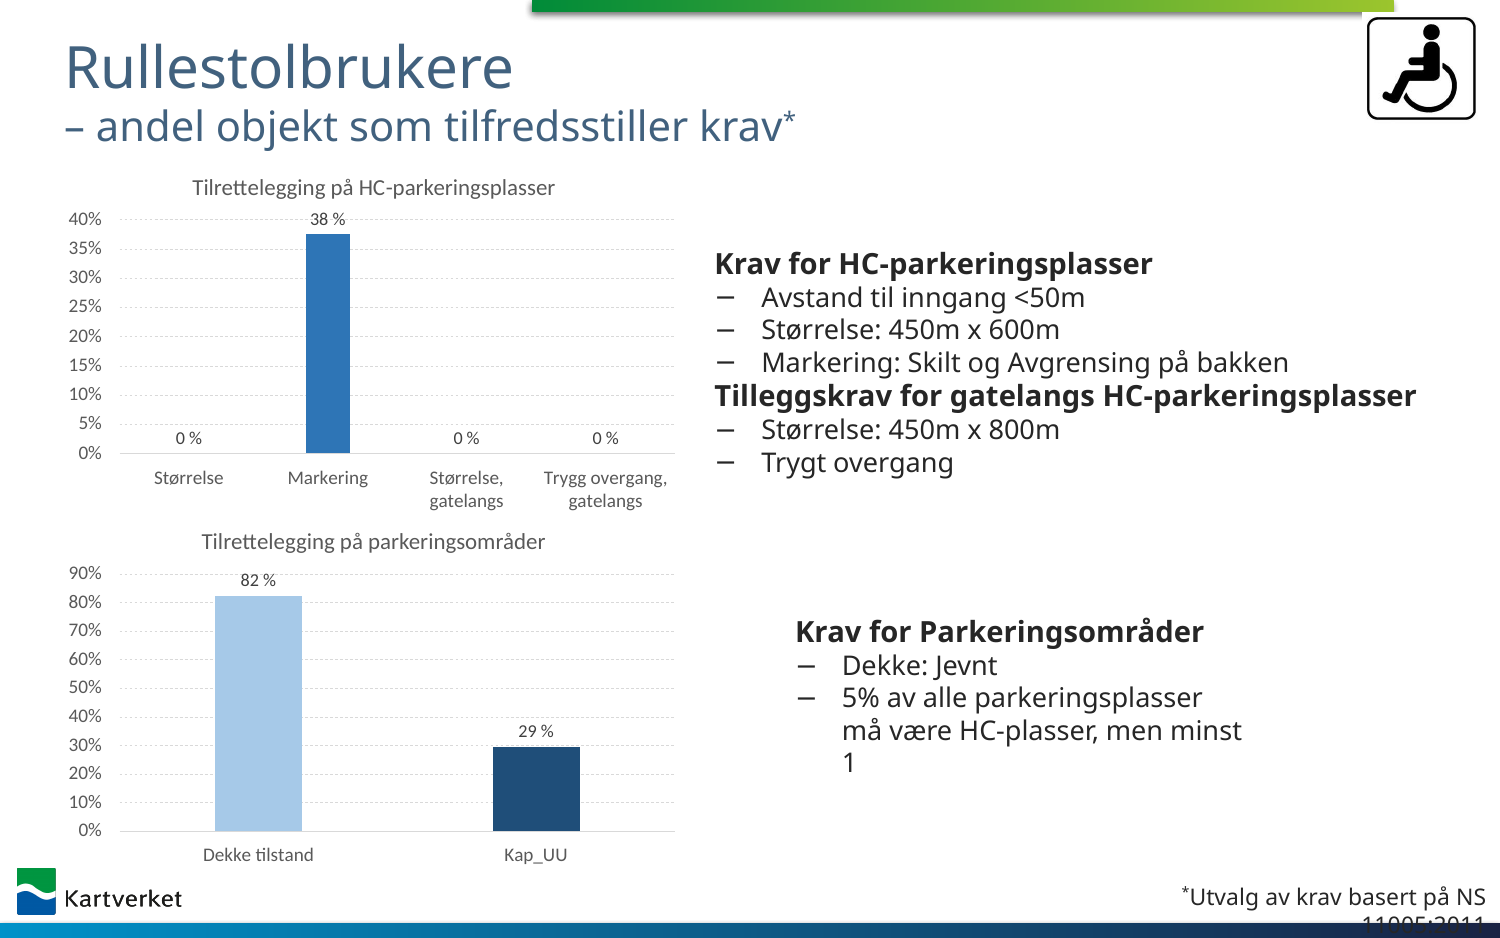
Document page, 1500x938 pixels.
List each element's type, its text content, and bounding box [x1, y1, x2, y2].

text_box Rullestolbrukere – andel objekt som tilfredsstiller krav* [49, 25, 1431, 158]
picture [62, 166, 686, 519]
text_box Krav for Parkeringsområder Dekke: Jevnt 5% av alle parkeringsplasser må være HC-plasser, men minst 1 [780, 605, 1261, 786]
text_box Krav for HC-parkeringsplasser Avstand til inngang <50m Størrelse: 450m x 600m Markering: Skilt og Avgrensing på bakken Tilleggskrav for gatelangs HC-parkeringsplasser Størrelse: 450m x 800m Trygt overgang [699, 237, 1433, 485]
picture [1362, 12, 1481, 126]
text_box *Utvalg av krav basert på NS 11005:2011 [1068, 873, 1500, 938]
picture [62, 520, 686, 874]
